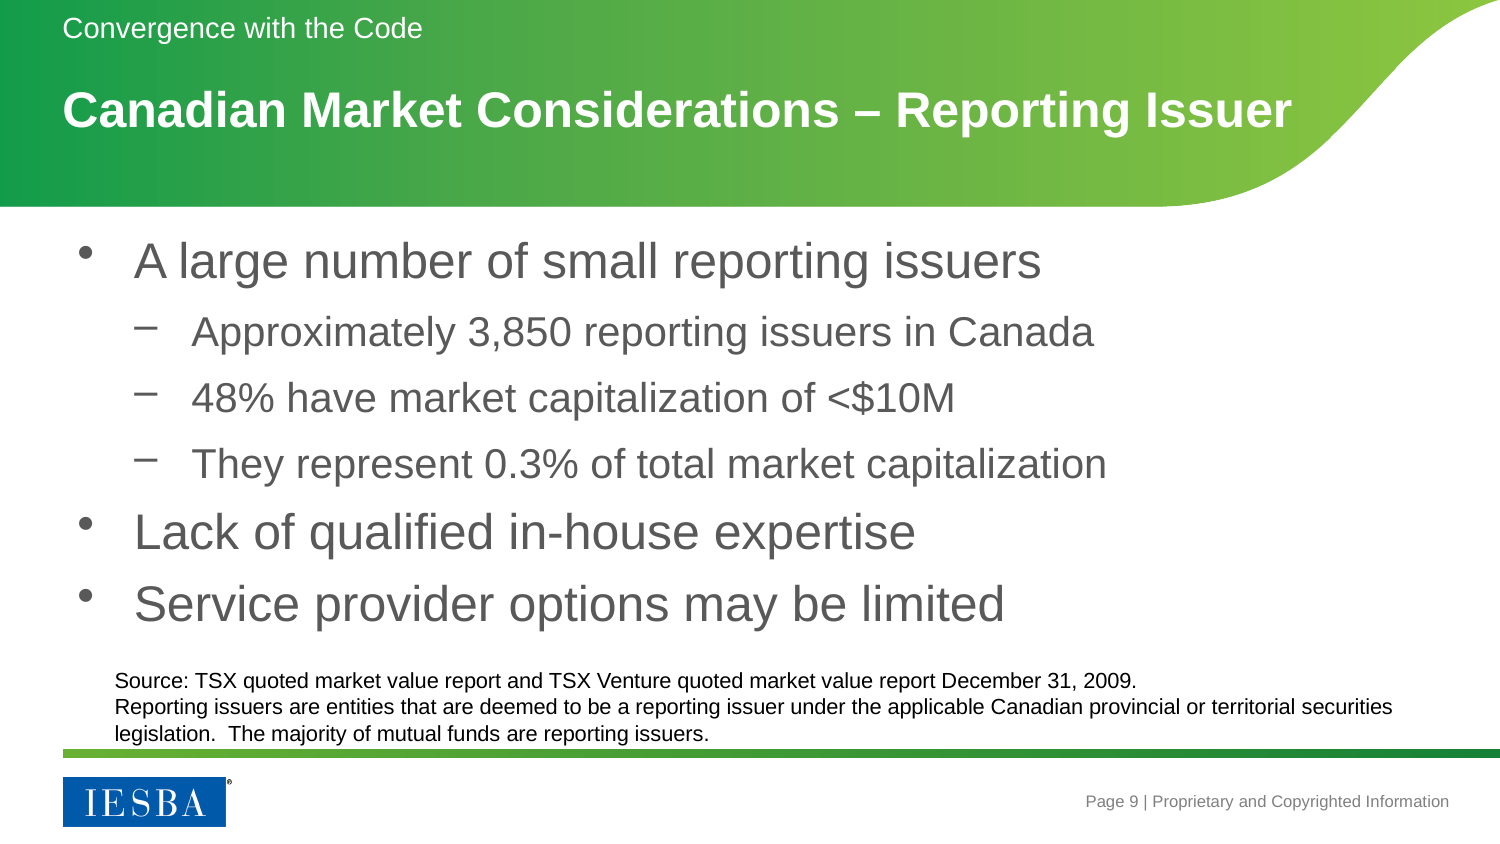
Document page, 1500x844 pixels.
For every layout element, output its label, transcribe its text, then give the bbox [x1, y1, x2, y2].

text_box Source: TSX quoted market value report and TSX Venture quoted market value report December 31, 2009. Reporting issuers are entities that are deemed to be a reporting issuer under the applicable Canadian provincial or territorial securities legislation. The majority of mutual funds are reporting issuers. [99, 659, 1438, 753]
picture [0, 0, 1500, 207]
list A large number of small reporting issuers Approximately 3,850 reporting issuers in Canada 48% have market capitalization of <$10M They represent 0.3% of total market capitalization Lack of qualified in-house expertise Service provider options may be limited [62, 220, 1450, 660]
title Canadian Market Considerations – Reporting Issuer [62, 75, 1300, 141]
subtitle Convergence with the Code [62, 9, 500, 38]
picture [63, 777, 232, 827]
